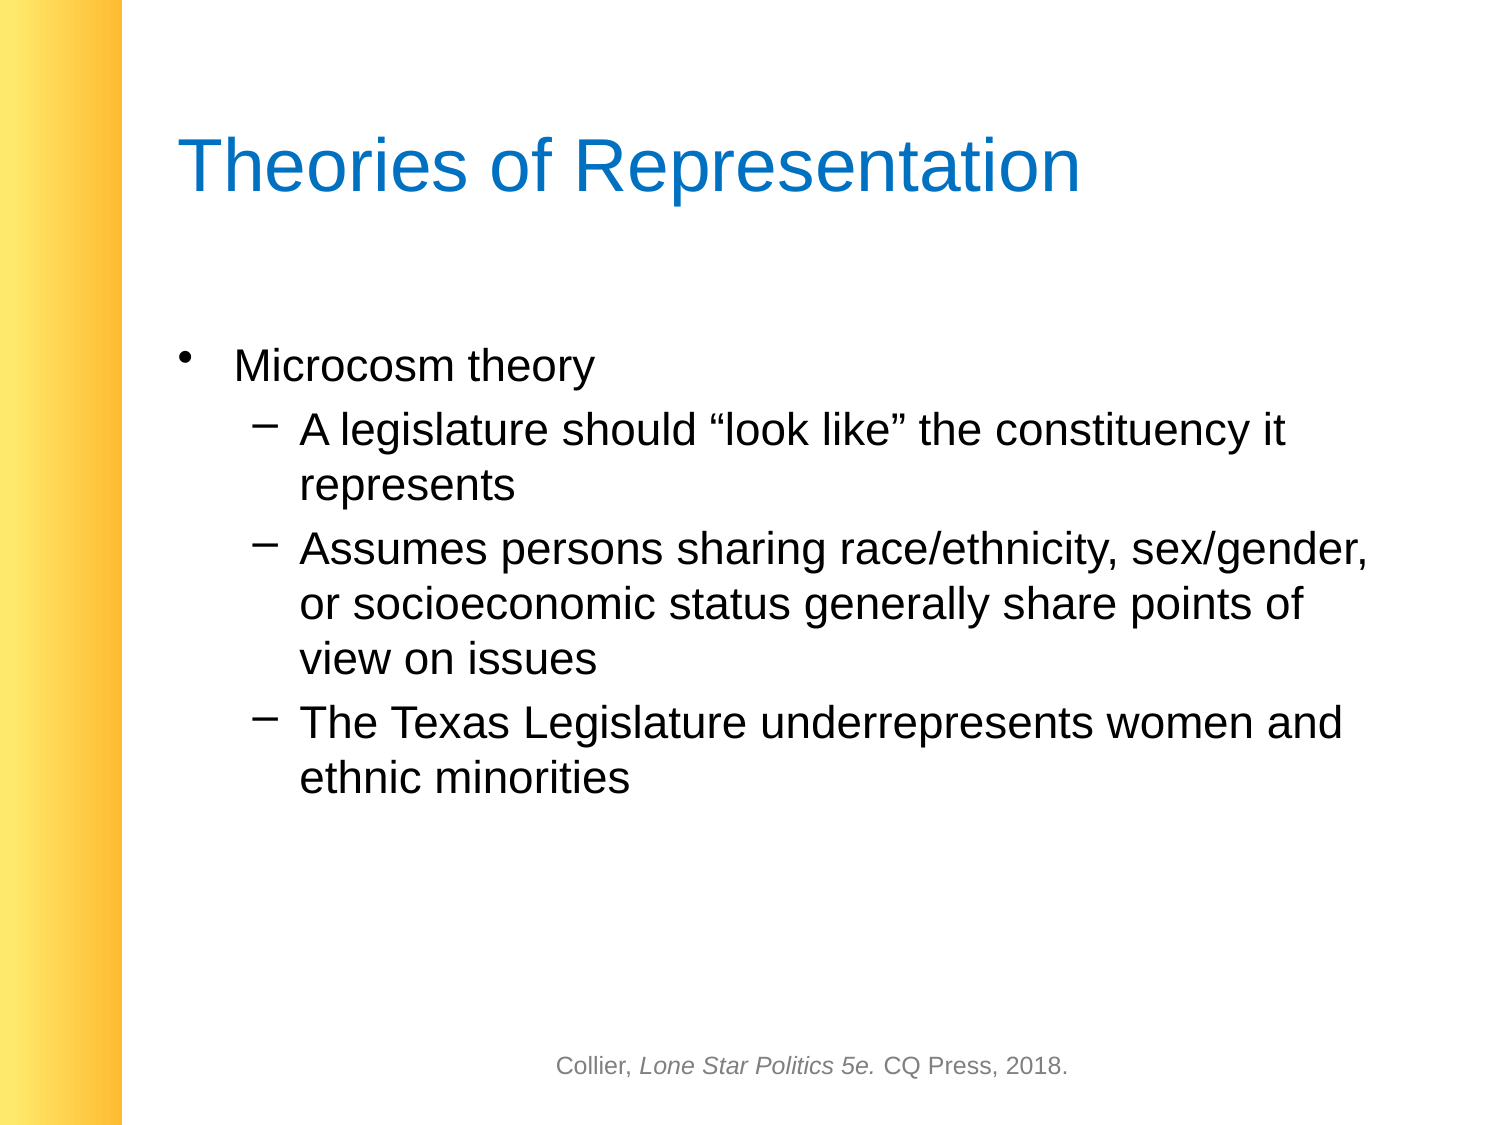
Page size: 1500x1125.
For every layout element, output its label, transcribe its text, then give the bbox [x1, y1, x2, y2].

title Theories of Representation [162, 112, 1475, 300]
picture [0, 0, 1500, 1125]
text_box Collier, Lone Star Politics 5e. CQ Press, 2018. [525, 1042, 1100, 1087]
list Microcosm theory A legislature should “look like” the constituency it represents Assumes persons sharing race/ethnicity, sex/gender, or socioeconomic status generally share points of view on issues The Texas Legislature underrepresents women and ethnic minorities [162, 328, 1400, 941]
